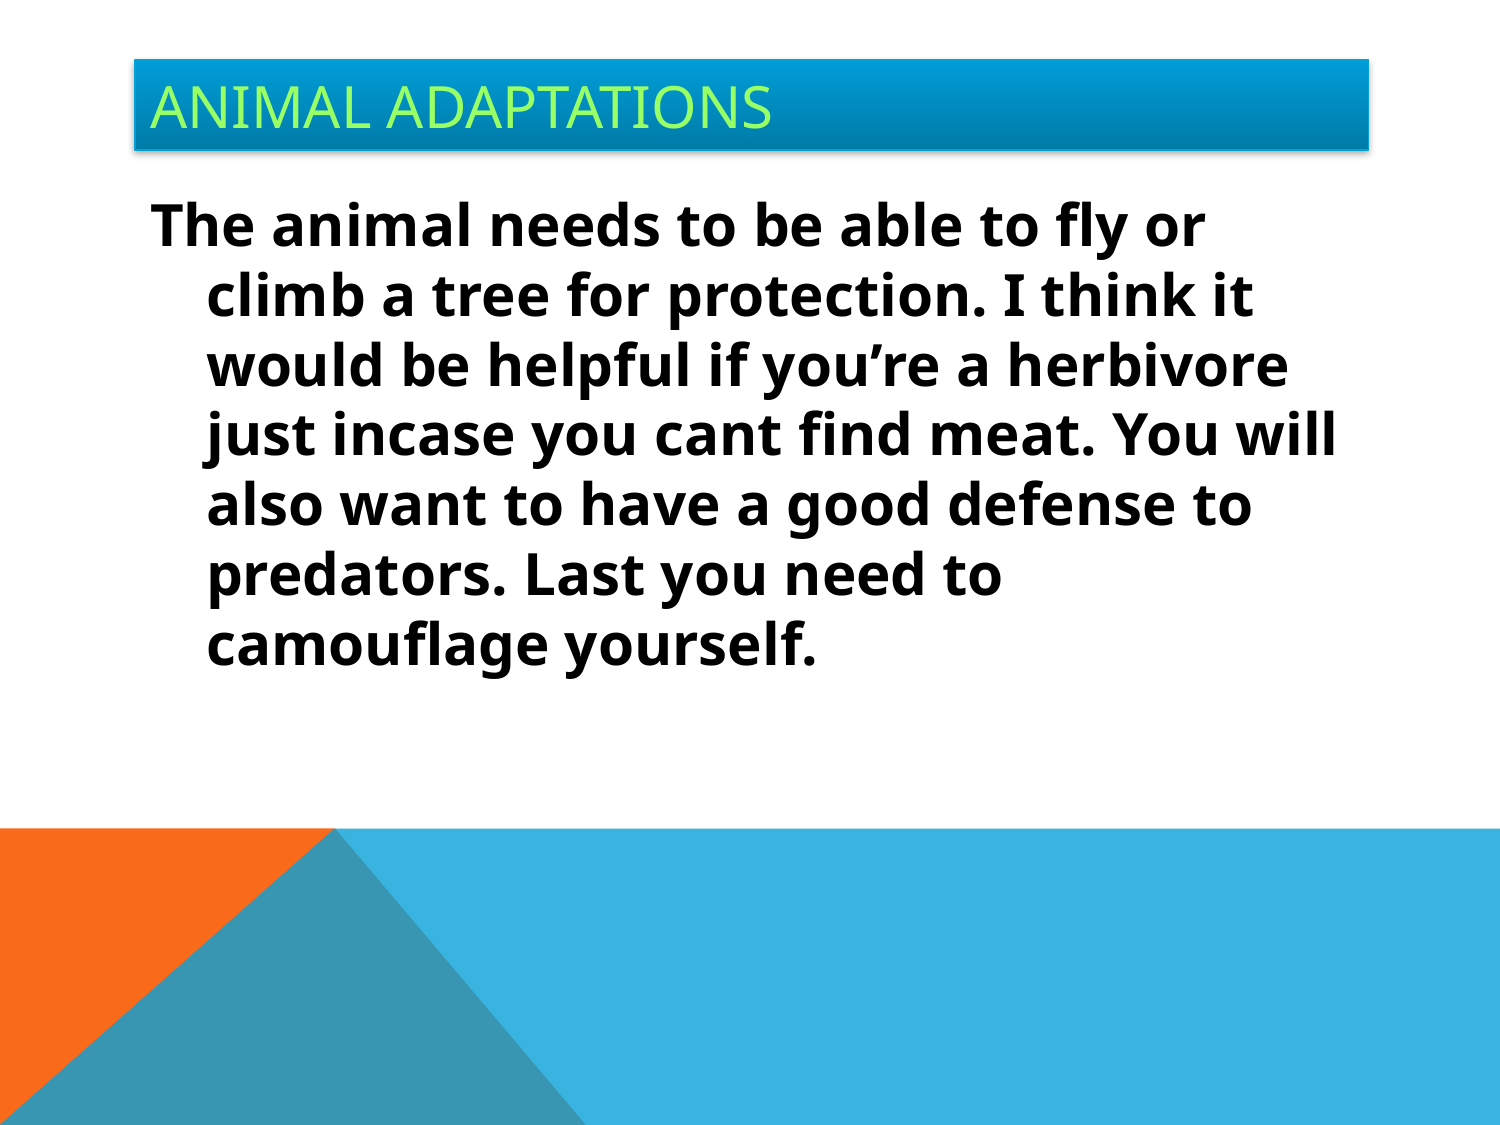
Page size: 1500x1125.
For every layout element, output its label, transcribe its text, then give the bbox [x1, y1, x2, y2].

title Animal Adaptations [134, 59, 1369, 151]
list The animal needs to be able to fly or climb a tree for protection. I think it would be helpful if you’re a herbivore just incase you cant find meat. You will also want to have a good defense to predators. Last you need to camouflage yourself. [135, 180, 1369, 768]
